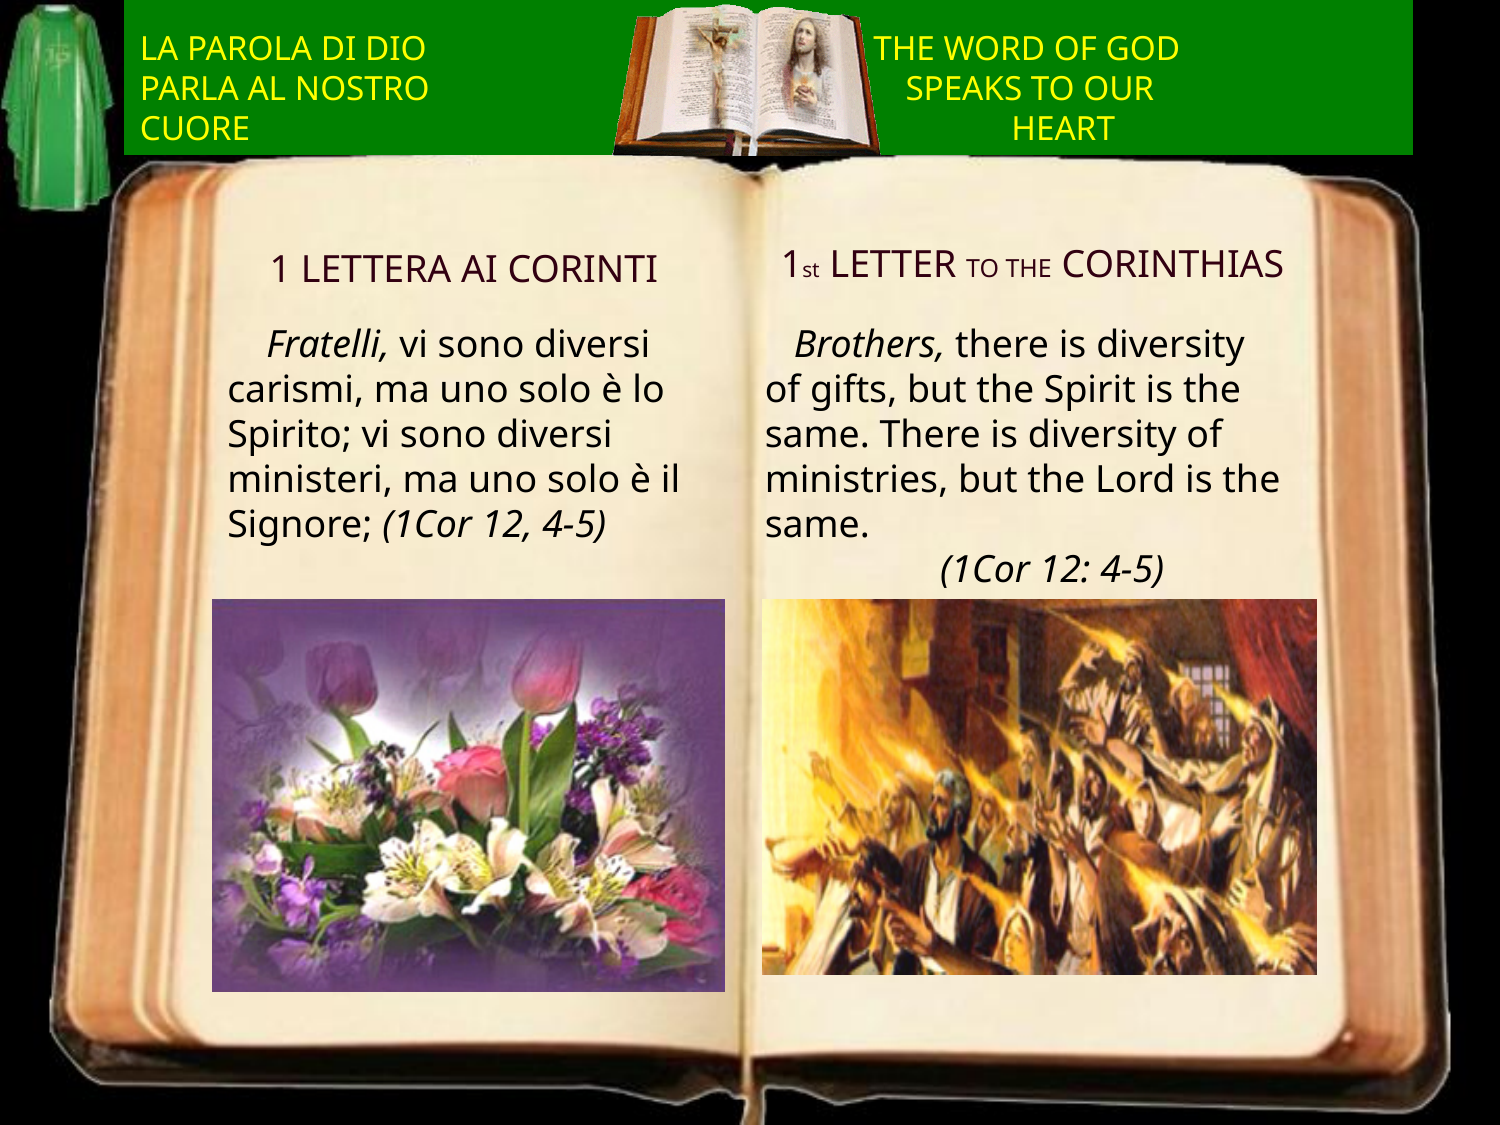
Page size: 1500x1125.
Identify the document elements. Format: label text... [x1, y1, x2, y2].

text_box Fratelli, vi sono diversi carismi, ma uno solo è lo Spirito; vi sono diversi ministeri, ma uno solo è il Signore; (1Cor 12, 4-5) [212, 312, 750, 553]
text_box Brothers, there is diversity of gifts, but the Spirit is the same. There is diversity of ministries, but the Lord is the same. (1Cor 12: 4-5) [750, 312, 1300, 598]
text_box LA PAROLA DI DIO THE WORD OF GOD PARLA AL NOSTRO SPEAKS TO OUR CUORE HEART [888, 0, 1413, 155]
picture [0, 0, 1500, 1125]
text_box 1 LETTERA AI CORINTI [212, 237, 725, 298]
title 1st LETTER TO THE CORINTHIAS [699, 224, 1375, 300]
text_box LA PAROLA DI DIO THE WORD OF GOD PARLA AL NOSTRO SPEAKS TO OUR CUORE HEART [124, 0, 612, 155]
